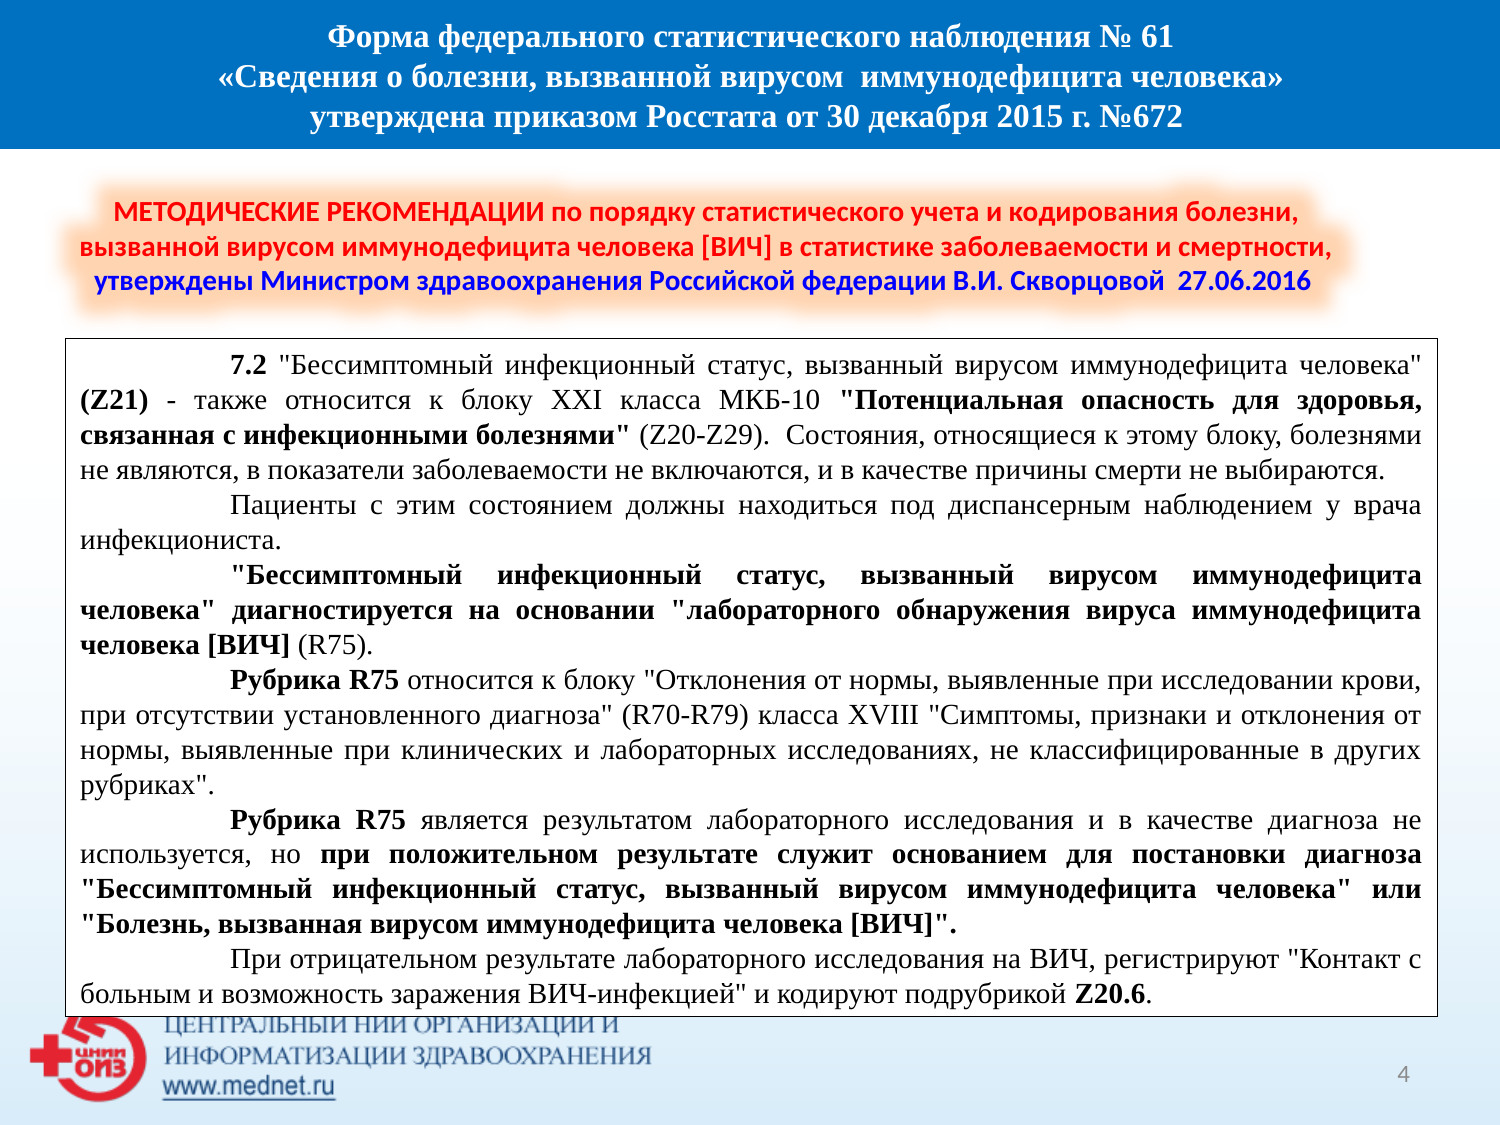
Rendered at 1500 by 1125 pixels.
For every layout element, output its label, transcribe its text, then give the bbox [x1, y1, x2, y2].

text_box МЕТОДИЧЕСКИЕ РЕКОМЕНДАЦИИ по порядку статистического учета и кодирования болезни, вызванной вирусом иммунодефицита человека [ВИЧ] в статистике заболеваемости и смертности, утверждены Министром здравоохранения Российской федерации В.И. Скворцовой 27.06.2016 [36, 184, 1376, 305]
text_box Форма федерального статистического наблюдения № 61 «Сведения о болезни, вызванной вирусом иммунодефицита человека» утверждена приказом Росстата от 30 декабря 2015 г. №672 [0, 0, 1500, 151]
text_box 7.2 "Бессимптомный инфекционный статус, вызванный вирусом иммунодефицита человека" (Z21) - также относится к блоку XXI класса МКБ-10 "Потенциальная опасность для здоровья, связанная с инфекционными болезнями" (Z20-Z29). Состояния, относящиеся к этому блоку, болезнями не являются, в показатели заболеваемости не включаются, и в качестве причины смерти не выбираются. Пациенты с этим состоянием должны находиться под диспансерным наблюдением у врача инфекциониста. "Бессимптомный инфекционный статус, вызванный вирусом иммунодефицита человека" диагностируется на основании "лабораторного обнаружения вируса иммунодефицита человека [ВИЧ] (R75). Рубрика R75 относится к блоку "Отклонения от нормы, выявленные при исследовании крови, при отсутствии установленного диагноза" (R70-R79) класса XVIII "Симптомы, признаки и отклонения от нормы, выявленные при клинических и лабораторных исследованиях, не классифицированные в других рубриках". Рубрика R75 является результатом лабораторного исследования и в качестве диагноза не используется, но при положительном результате служит основанием для постановки диагноза "Бессимптомный инфекционный статус, вызванный вирусом иммунодефицита человека" или "Болезнь, вызванная вирусом иммунодефицита человека [ВИЧ]". При отрицательном результате лабораторного исследования на ВИЧ, регистрируют "Контакт с больным и возможность заражения ВИЧ-инфекцией" и кодируют подрубрикой Z20.6. [65, 338, 1438, 1017]
slide_number 4 [1074, 1042, 1425, 1103]
table_cell [31, 178, 1387, 314]
picture [0, 151, 1500, 1125]
